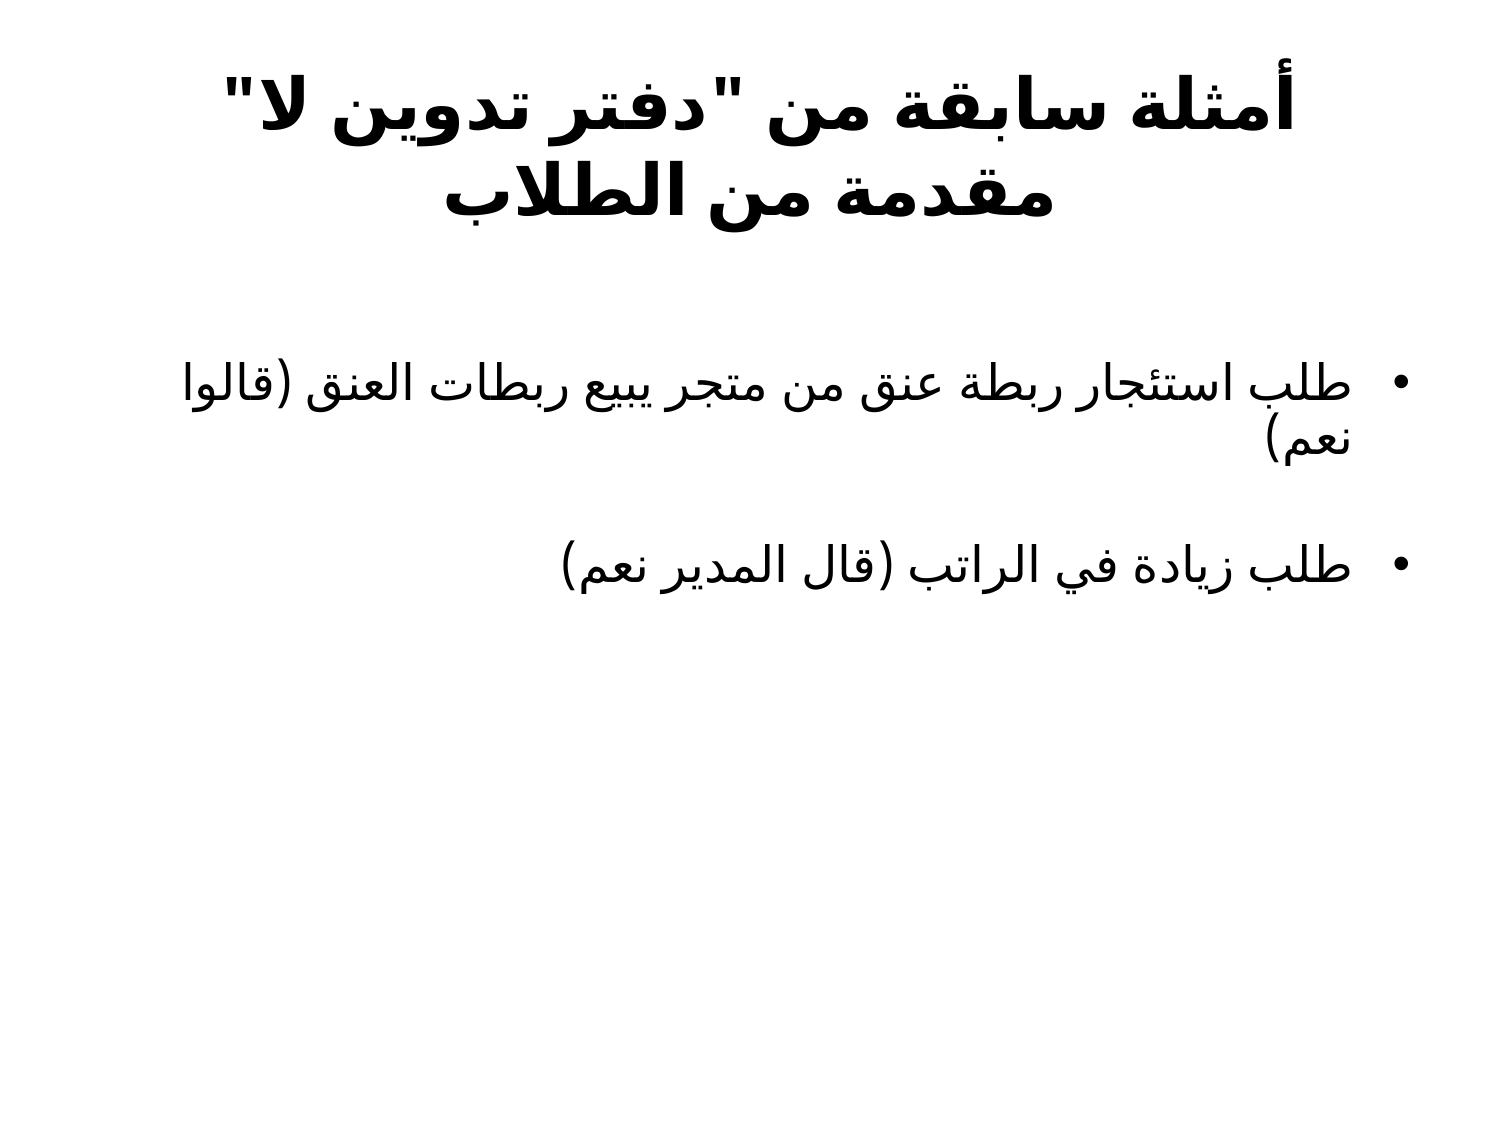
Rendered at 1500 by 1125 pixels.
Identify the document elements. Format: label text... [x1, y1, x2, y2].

title أمثلة سابقة من "دفتر تدوين لا" مقدمة من الطلاب [0, 50, 1500, 238]
list طلب استئجار ربطة عنق من متجر يبيع ربطات العنق (قالوا نعم) طلب زيادة في الراتب (قال المدير نعم) [75, 350, 1425, 975]
